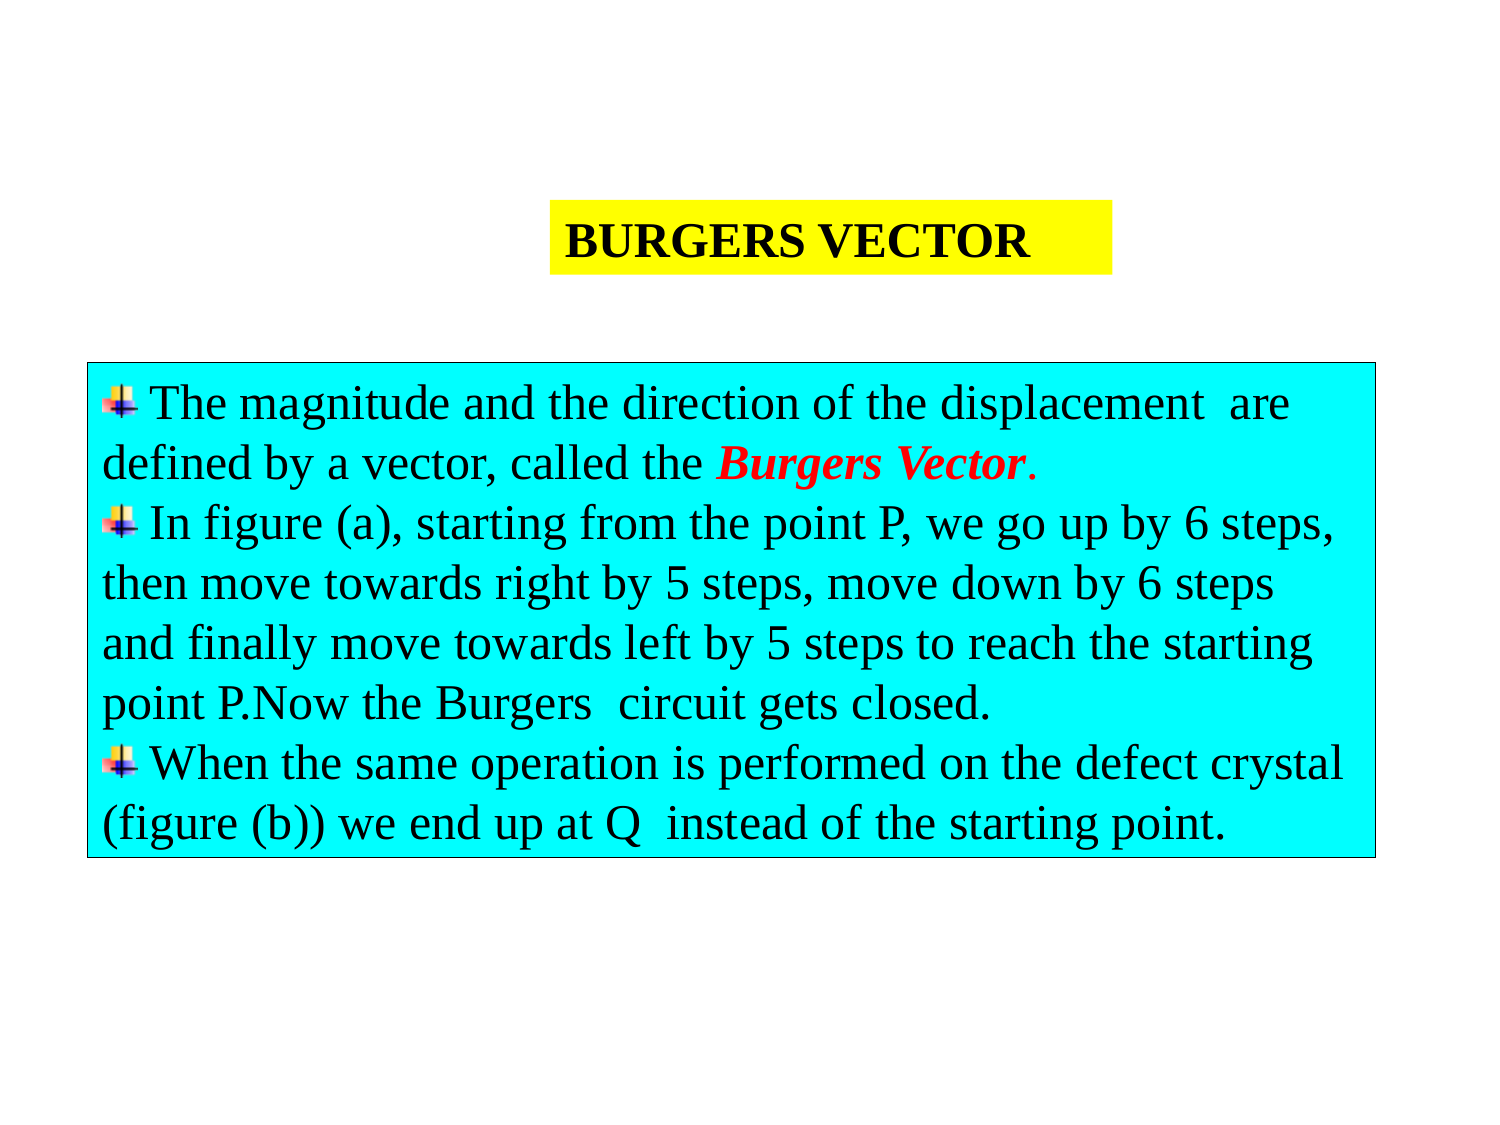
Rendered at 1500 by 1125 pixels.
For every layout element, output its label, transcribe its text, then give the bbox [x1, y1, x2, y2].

picture [102, 382, 138, 418]
text_box BURGERS VECTOR [549, 199, 1113, 275]
picture [102, 502, 138, 538]
picture [102, 742, 138, 778]
text_box The magnitude and the direction of the displacement are defined by a vector, called the Burgers Vector. In figure (a), starting from the point P, we go up by 6 steps, then move towards right by 5 steps, move down by 6 steps and finally move towards left by 5 steps to reach the starting point P.Now the Burgers circuit gets closed. When the same operation is performed on the defect crystal (figure (b)) we end up at Q instead of the starting point. [87, 362, 1375, 858]
